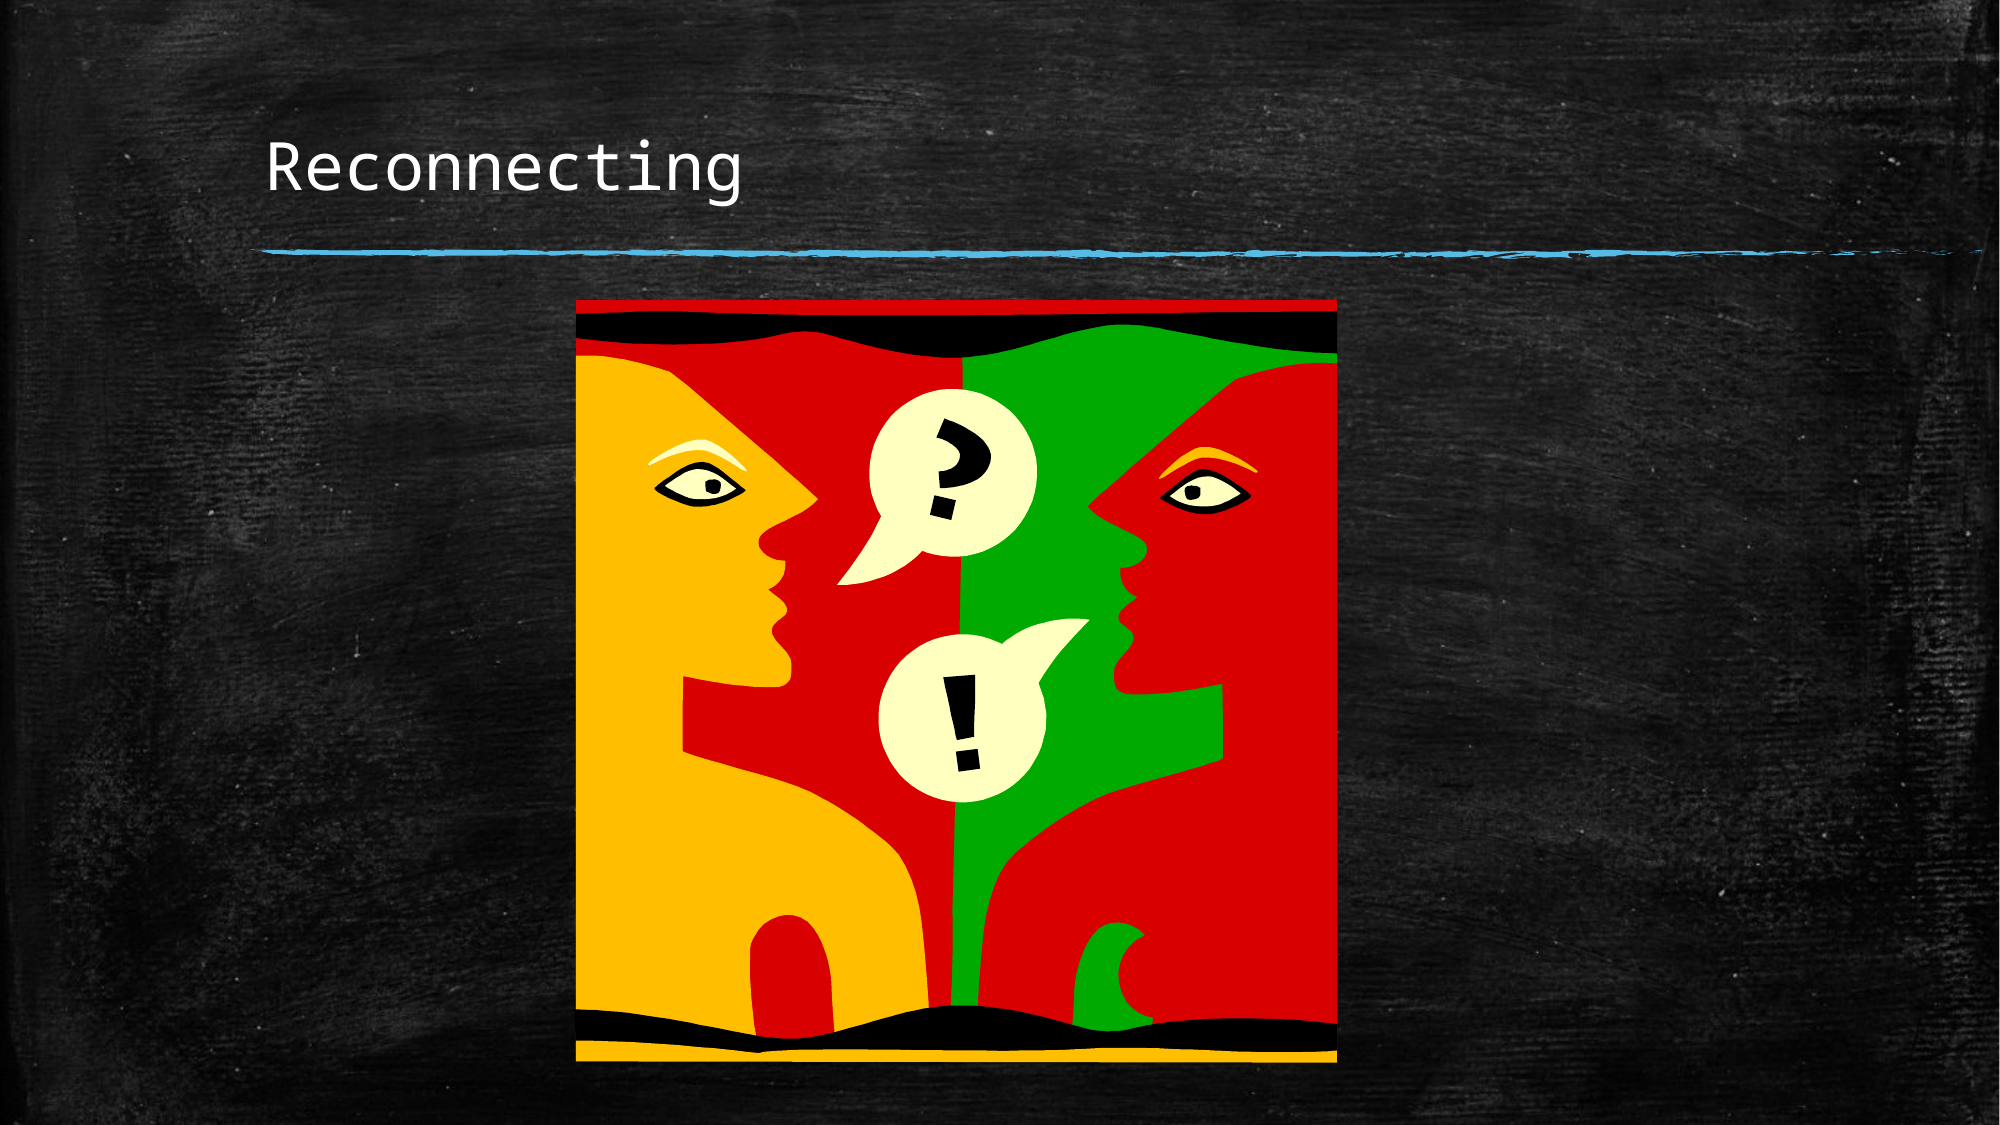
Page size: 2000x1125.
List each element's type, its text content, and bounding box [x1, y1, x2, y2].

title Reconnecting [249, 45, 1750, 213]
picture [574, 299, 1338, 1063]
